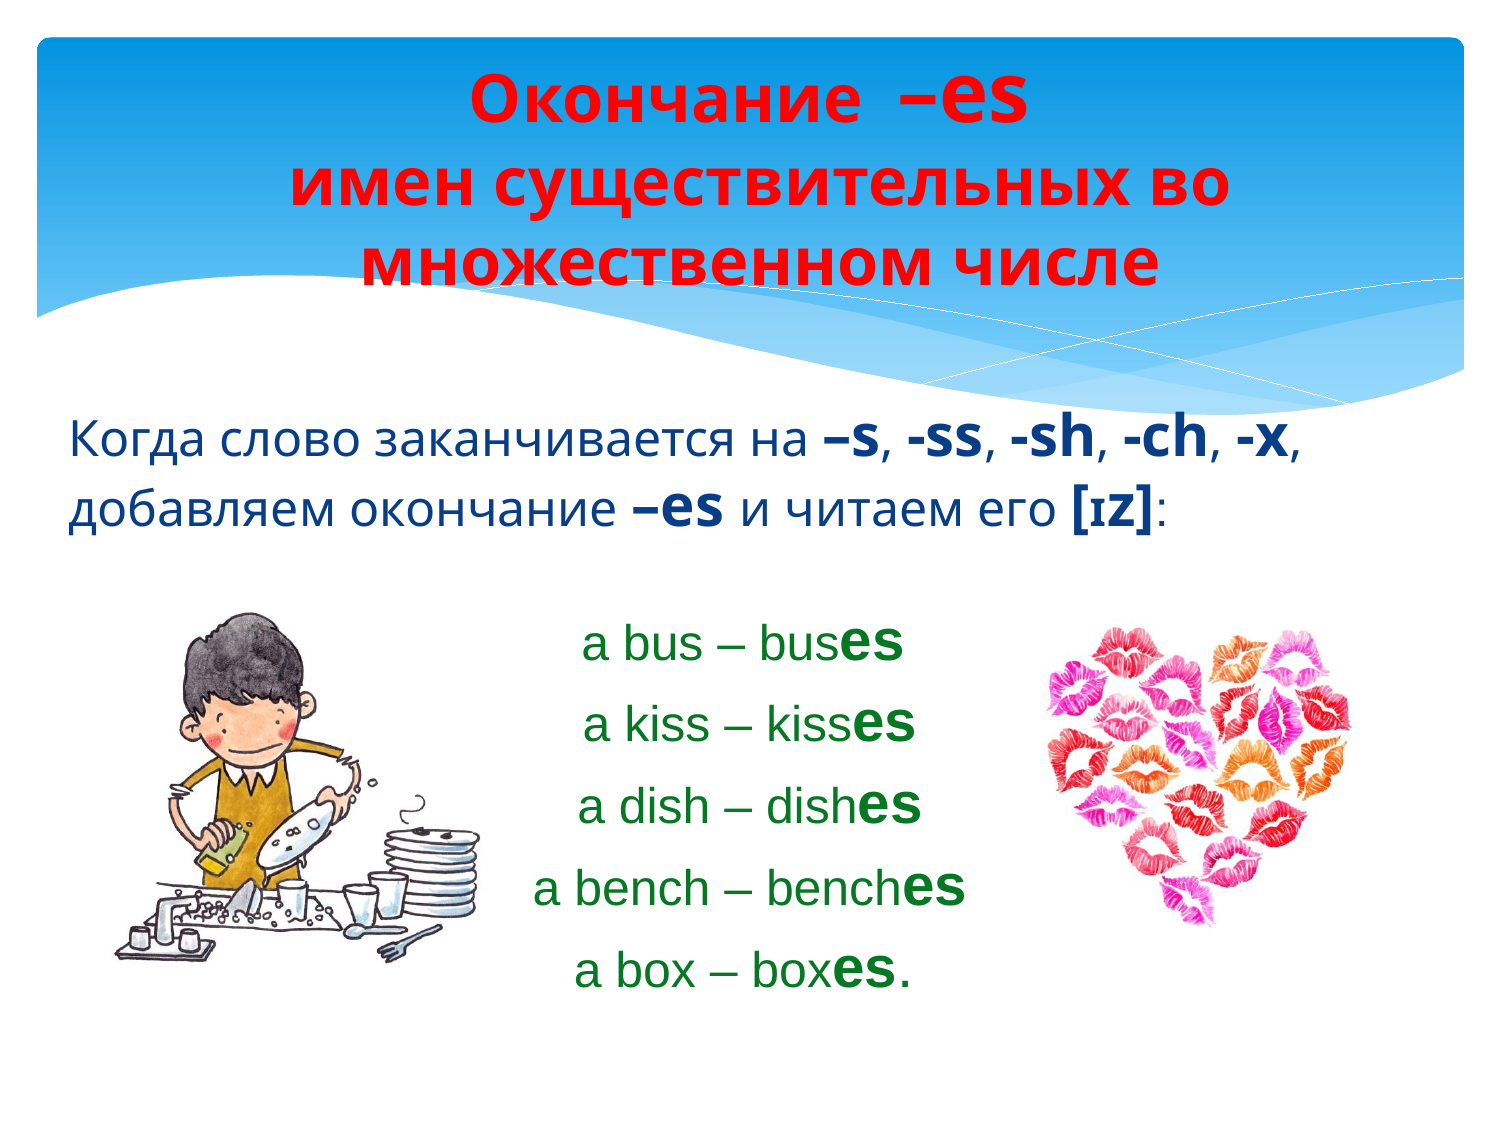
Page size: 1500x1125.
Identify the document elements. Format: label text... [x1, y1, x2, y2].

title Окончание –es имен существительных во множественном числе [85, 66, 1436, 272]
list Когда слово заканчивается на –s, -ss, -sh, -ch, -x, добавляем окончание –es и читаем его [ɪz]: a bus – buses a kiss – kisses a dish – dishes a bench – benches a box – boxes. [53, 390, 1447, 1093]
picture [92, 597, 523, 991]
picture [1033, 597, 1360, 984]
